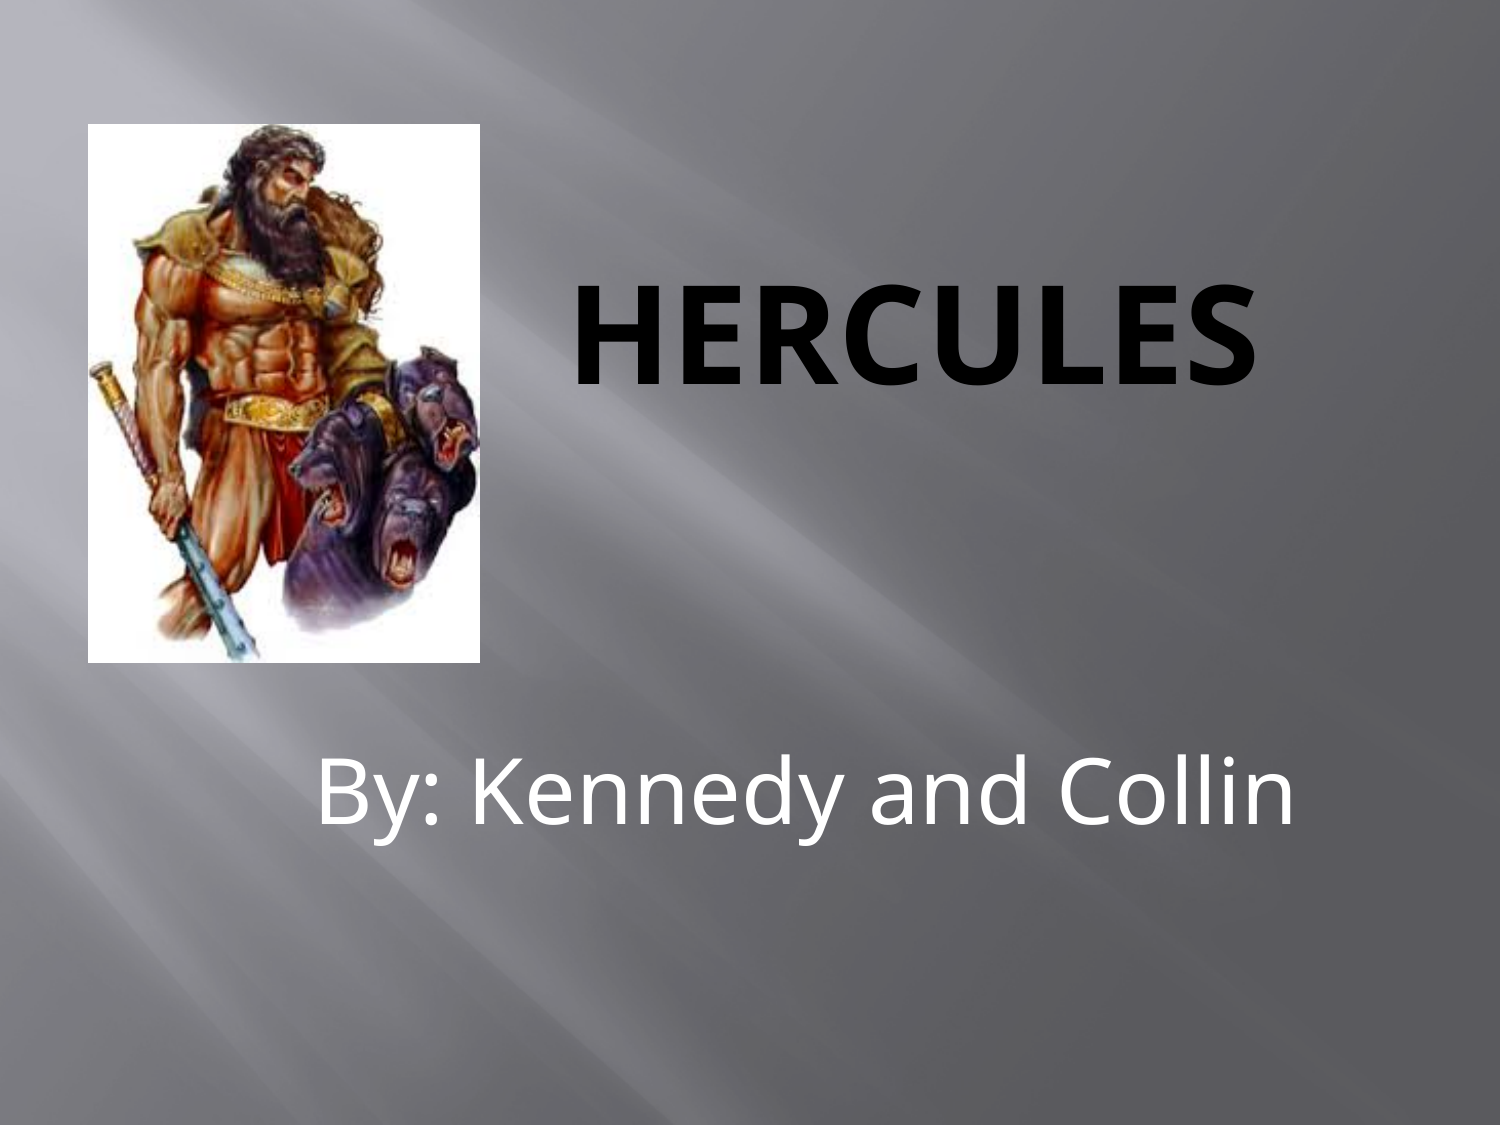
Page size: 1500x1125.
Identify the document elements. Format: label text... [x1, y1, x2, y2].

subtitle By: Kennedy and Collin [237, 725, 1375, 975]
title Hercules [238, 112, 1500, 413]
picture [88, 124, 480, 663]
